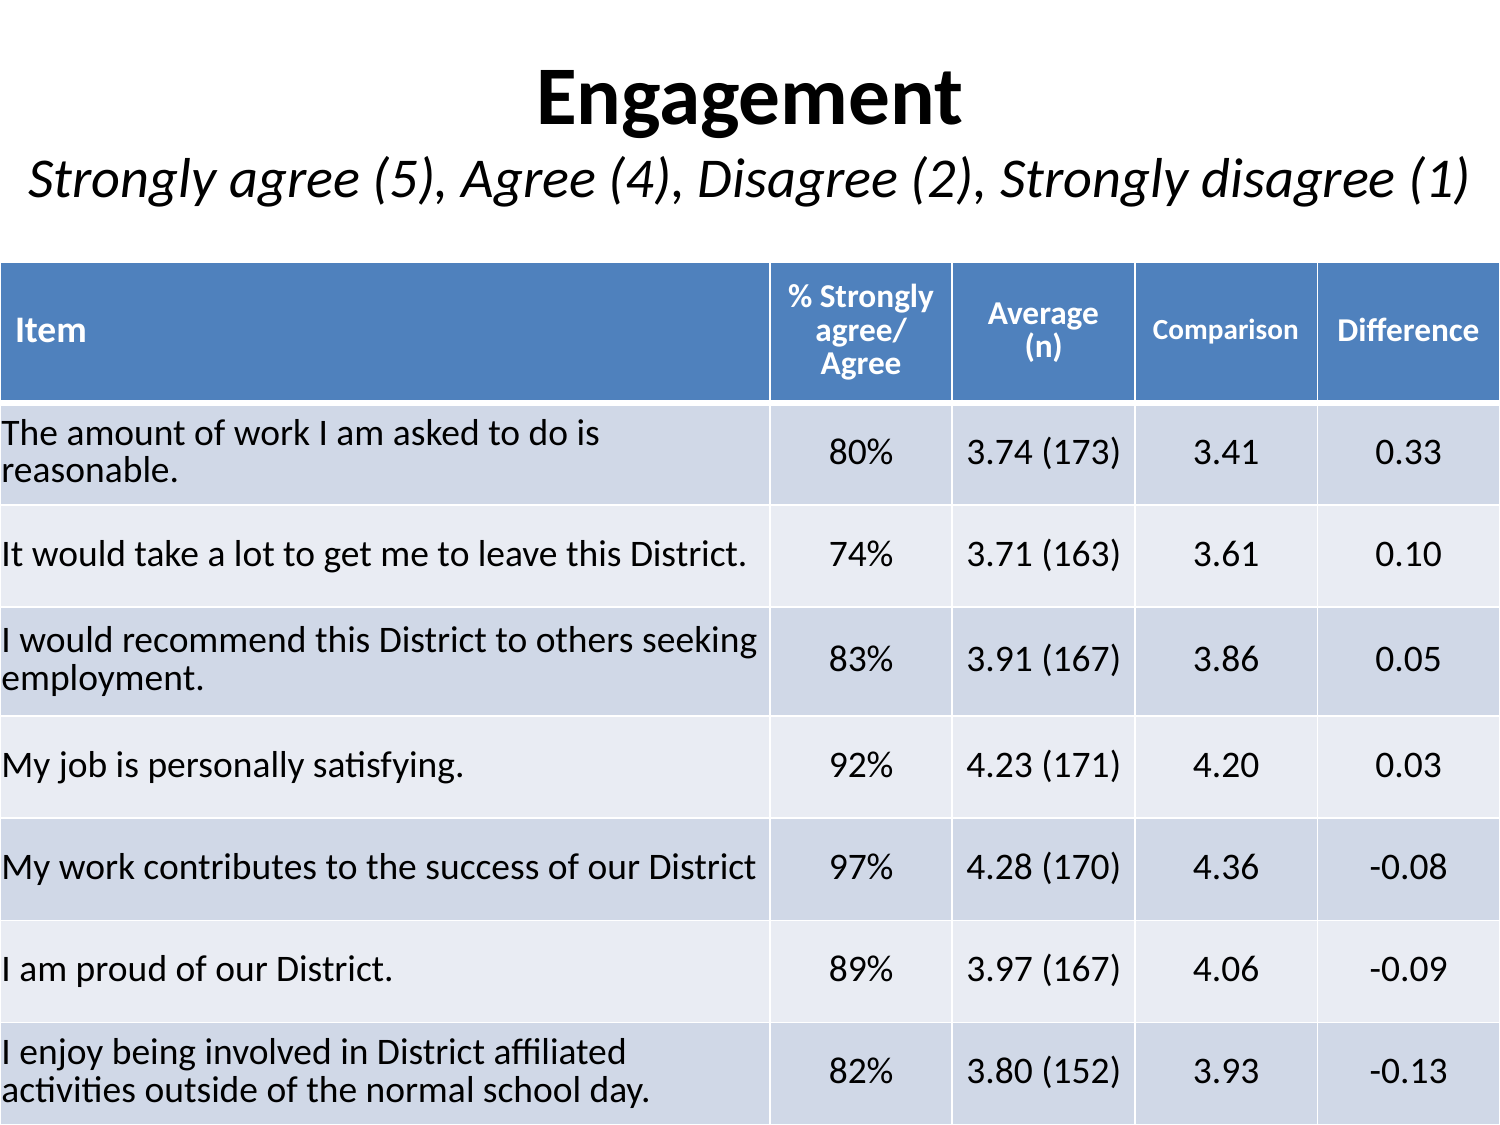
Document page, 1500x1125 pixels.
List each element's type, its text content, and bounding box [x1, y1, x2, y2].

table_cell -0.13 [1318, 1023, 1499, 1124]
table_cell 89% [771, 921, 951, 1022]
table_cell -0.09 [1318, 921, 1499, 1022]
table_cell 83% [771, 608, 951, 715]
table_cell 0.05 [1318, 608, 1499, 715]
table_cell 97% [771, 819, 951, 920]
table_cell 80% [771, 406, 951, 504]
table_cell 74% [771, 506, 951, 606]
table_cell My work contributes to the success of our District [1, 819, 769, 920]
table_cell The amount of work I am asked to do is reasonable. [1, 406, 769, 504]
table_header Comparison [1136, 263, 1317, 400]
table_cell 3.86 [1136, 608, 1317, 715]
table_cell 3.97 (167) [953, 921, 1134, 1022]
table_cell -0.08 [1318, 819, 1499, 920]
table_cell I would recommend this District to others seeking employment. [1, 608, 769, 715]
table_cell My job is personally satisfying. [1, 717, 769, 817]
table_header Item [1, 263, 769, 400]
table_cell It would take a lot to get me to leave this District. [1, 506, 769, 606]
title Engagement Strongly agree (5), Agree (4), Disagree (2), Strongly disagree (1) [0, 0, 1500, 250]
table_header % Strongly agree/ Agree [771, 263, 951, 400]
table_cell 3.71 (163) [953, 506, 1134, 606]
table_cell 0.10 [1318, 506, 1499, 606]
table_cell 3.91 (167) [953, 608, 1134, 715]
table_cell 92% [771, 717, 951, 817]
table_cell 4.28 (170) [953, 819, 1134, 920]
table_cell 0.33 [1318, 406, 1499, 504]
table_cell 3.61 [1136, 506, 1317, 606]
table_header Average (n) [953, 263, 1134, 400]
table_cell 0.03 [1318, 717, 1499, 817]
table_cell I am proud of our District. [1, 921, 769, 1022]
table_header Difference [1318, 263, 1499, 400]
table_cell 3.74 (173) [953, 406, 1134, 504]
table_cell 4.36 [1136, 819, 1317, 920]
table_cell 82% [771, 1023, 951, 1124]
table_cell 3.41 [1136, 406, 1317, 504]
table_cell I enjoy being involved in District affiliated activities outside of the normal school day. [1, 1023, 769, 1124]
table_cell 4.20 [1136, 717, 1317, 817]
table_cell 4.06 [1136, 921, 1317, 1022]
table_cell 3.93 [1136, 1023, 1317, 1124]
table_cell 3.80 (152) [953, 1023, 1134, 1124]
table_cell 4.23 (171) [953, 717, 1134, 817]
